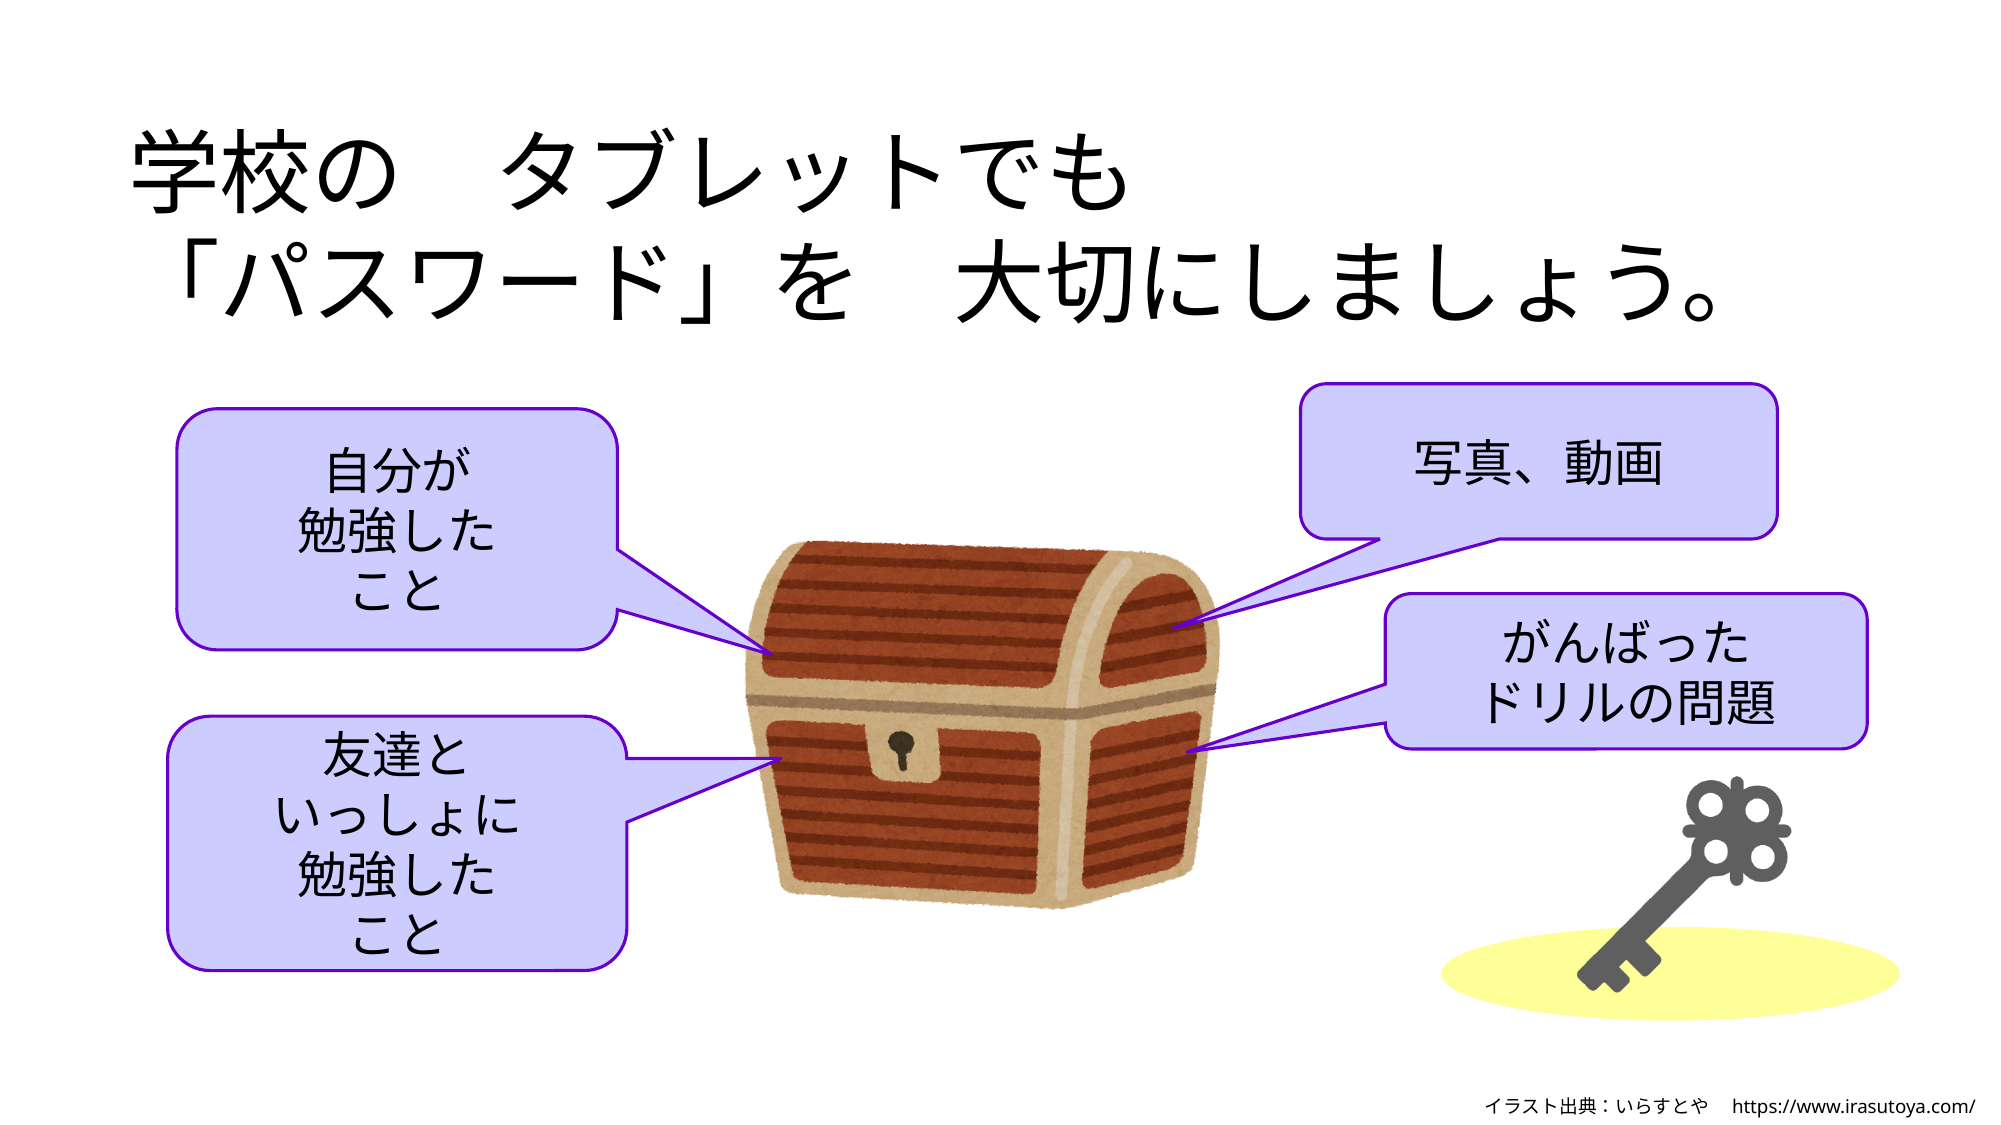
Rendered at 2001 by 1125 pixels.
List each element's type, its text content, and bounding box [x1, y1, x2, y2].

text_box 自分が 勉強した こと [175, 407, 727, 652]
picture [727, 464, 1233, 968]
picture [1558, 758, 1812, 1012]
text_box がんばった ドリルの問題 [1233, 592, 1869, 751]
text_box 友達と いっしょに 勉強した こと [166, 714, 727, 973]
text_box イラスト出典：いらすとや https://www.irasutoya.com/ [1469, 1087, 2000, 1125]
text_box [1439, 931, 1902, 1023]
text_box 写真、動画 [1233, 382, 1779, 614]
text_box 学校の タブレットでも 「パスワード」を 大切にしましょう。 [113, 107, 1956, 342]
